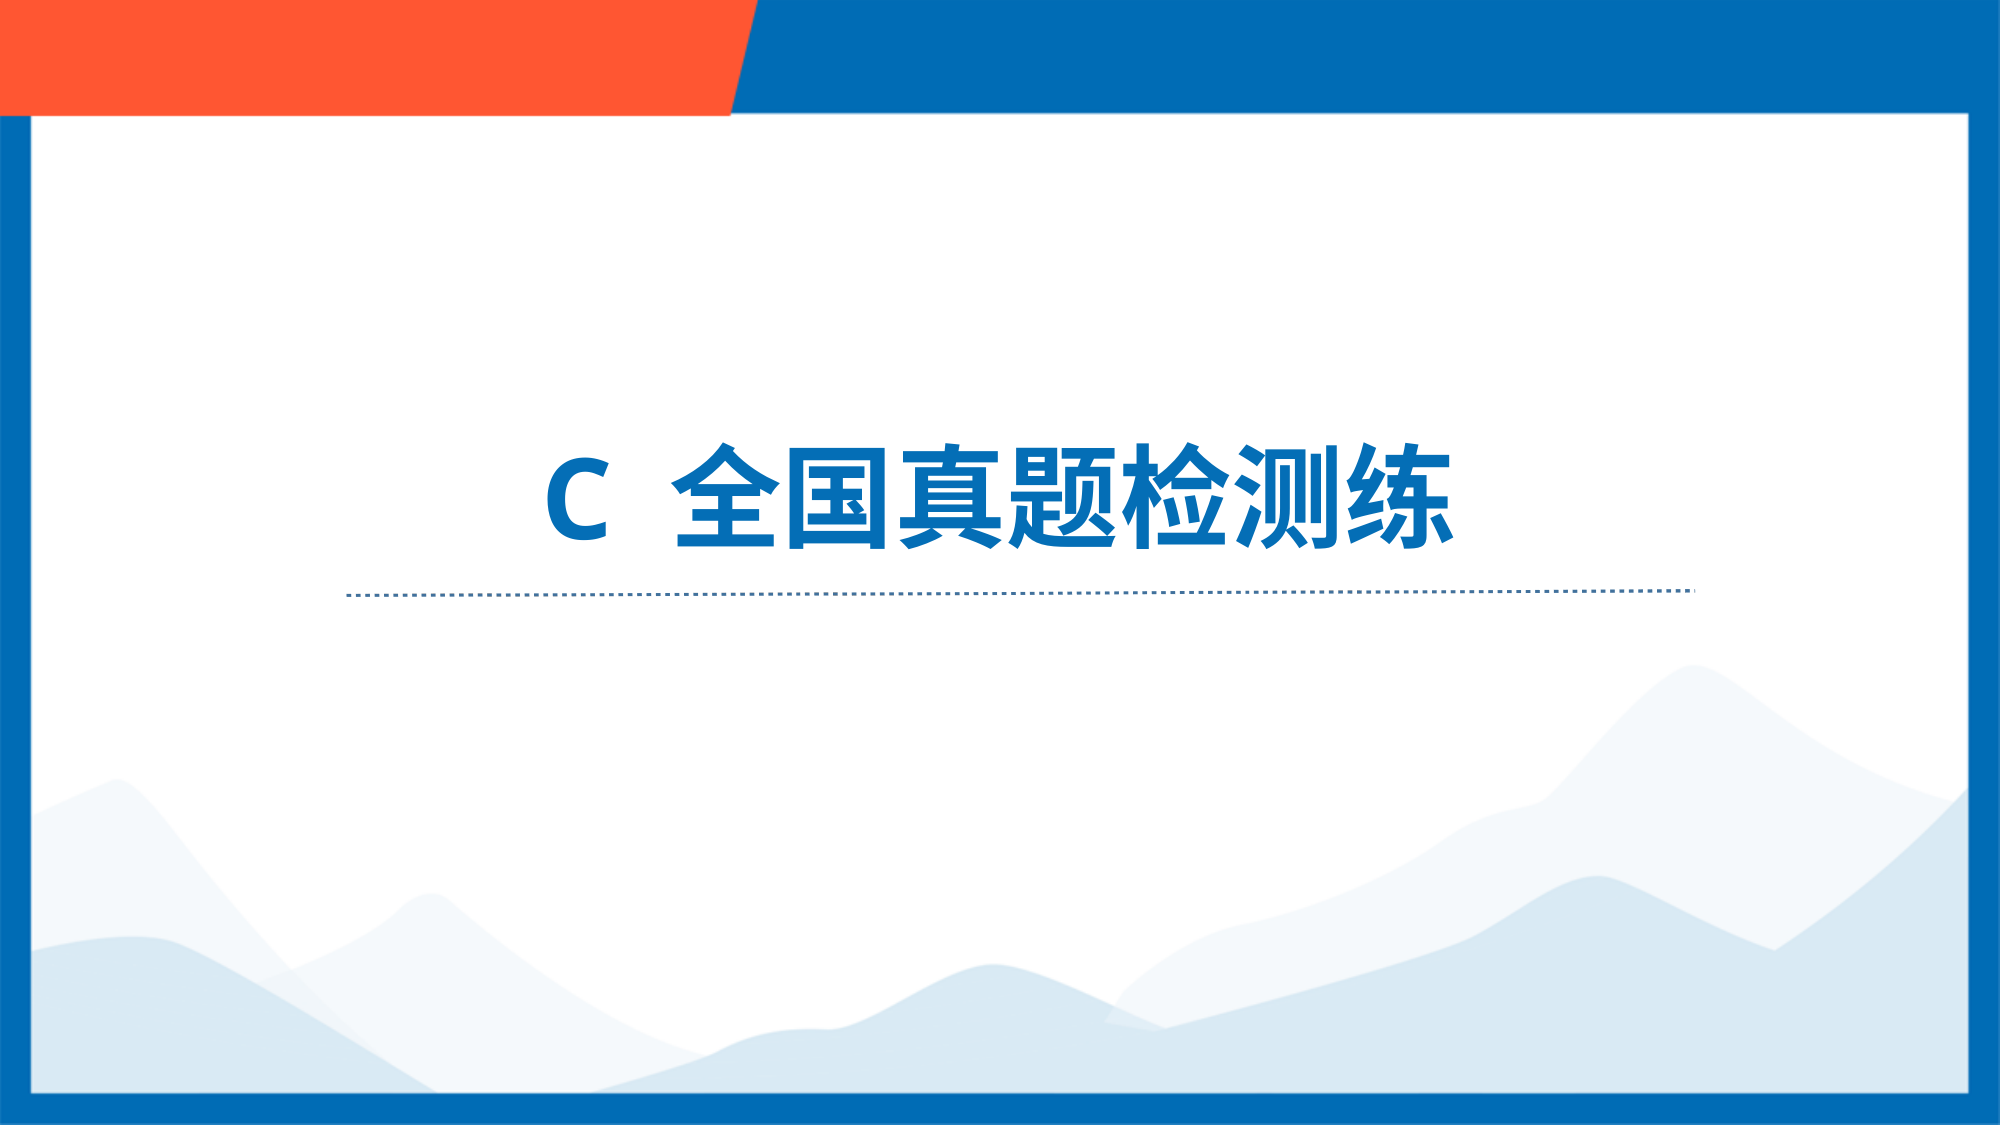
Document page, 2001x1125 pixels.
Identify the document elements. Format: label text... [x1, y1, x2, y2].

picture [0, 0, 2000, 1125]
text_box C 全国真题检测练 [35, 411, 1962, 563]
